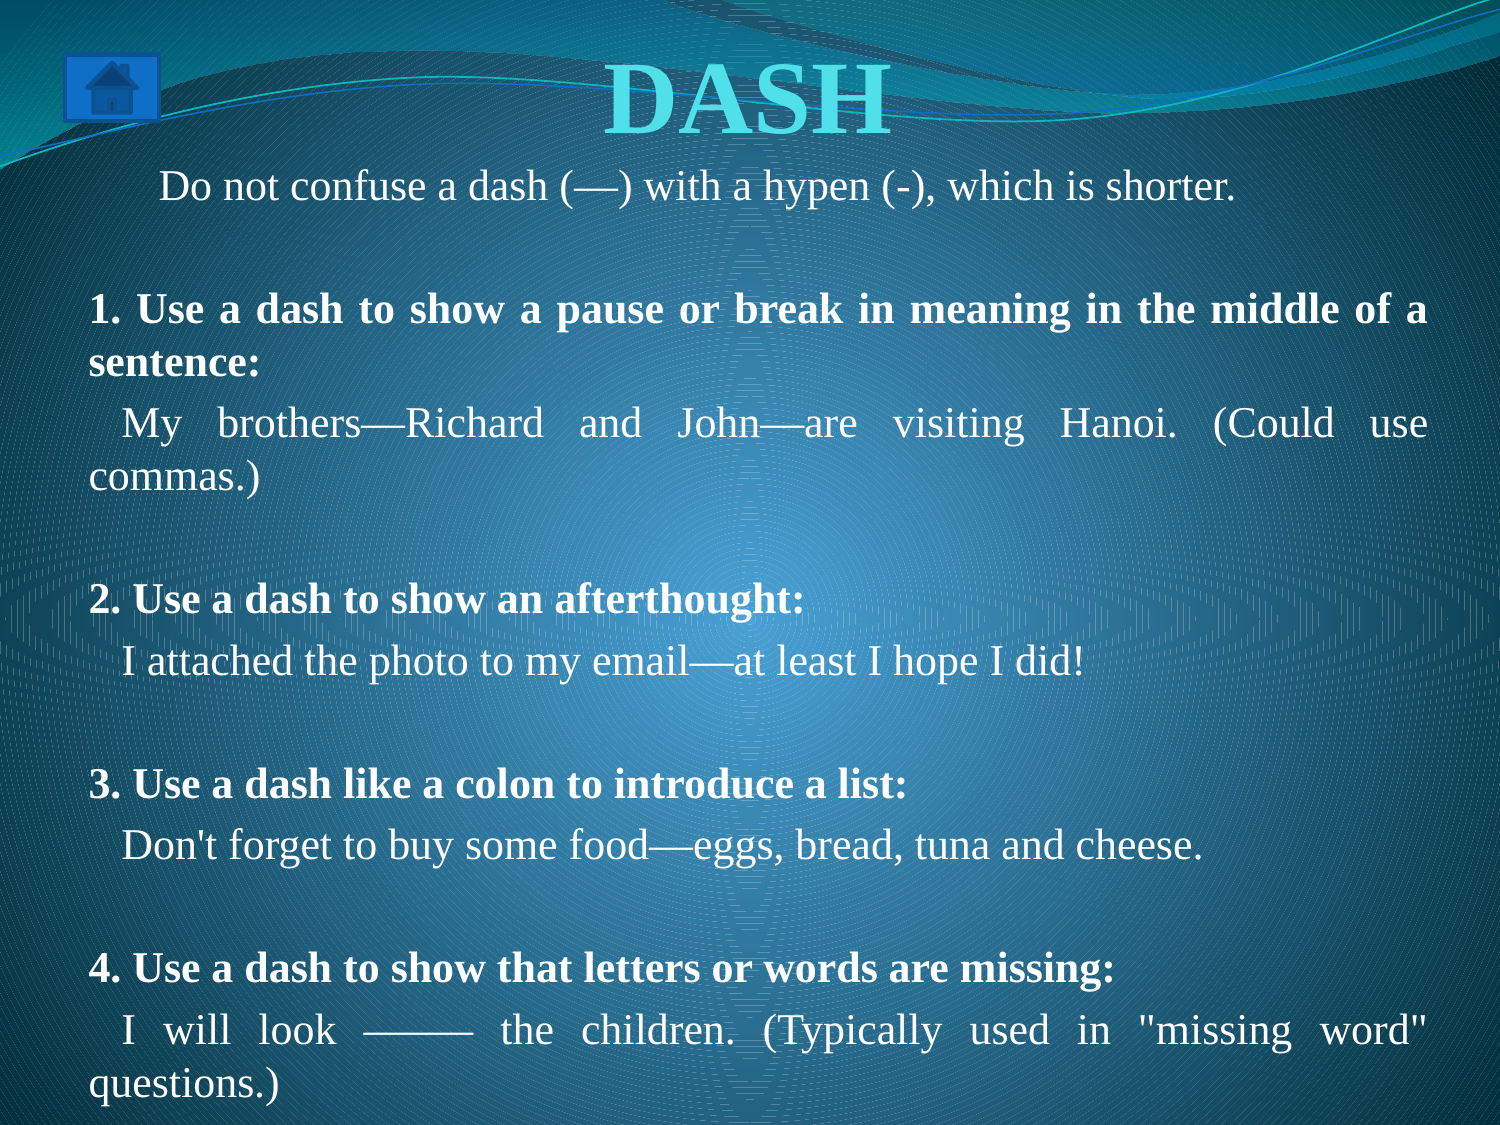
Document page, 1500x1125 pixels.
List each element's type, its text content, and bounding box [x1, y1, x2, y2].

title DASH [112, 19, 1388, 149]
text_box [63, 52, 161, 123]
subtitle Do not confuse a dash (—) with a hypen (-), which is shorter. 1. Use a dash to show a pause or break in meaning in the middle of a sentence: My brothers—Richard and John—are visiting Hanoi. (Could use commas.) 2. Use a dash to show an afterthought: I attached the photo to my email—at least I hope I did! 3. Use a dash like a colon to introduce a list: Don't forget to buy some food—eggs, bread, tuna and cheese. 4. Use a dash to show that letters or words are missing: I will look ––––– the children. (Typically used in "missing word" questions.) [88, 149, 1436, 1125]
